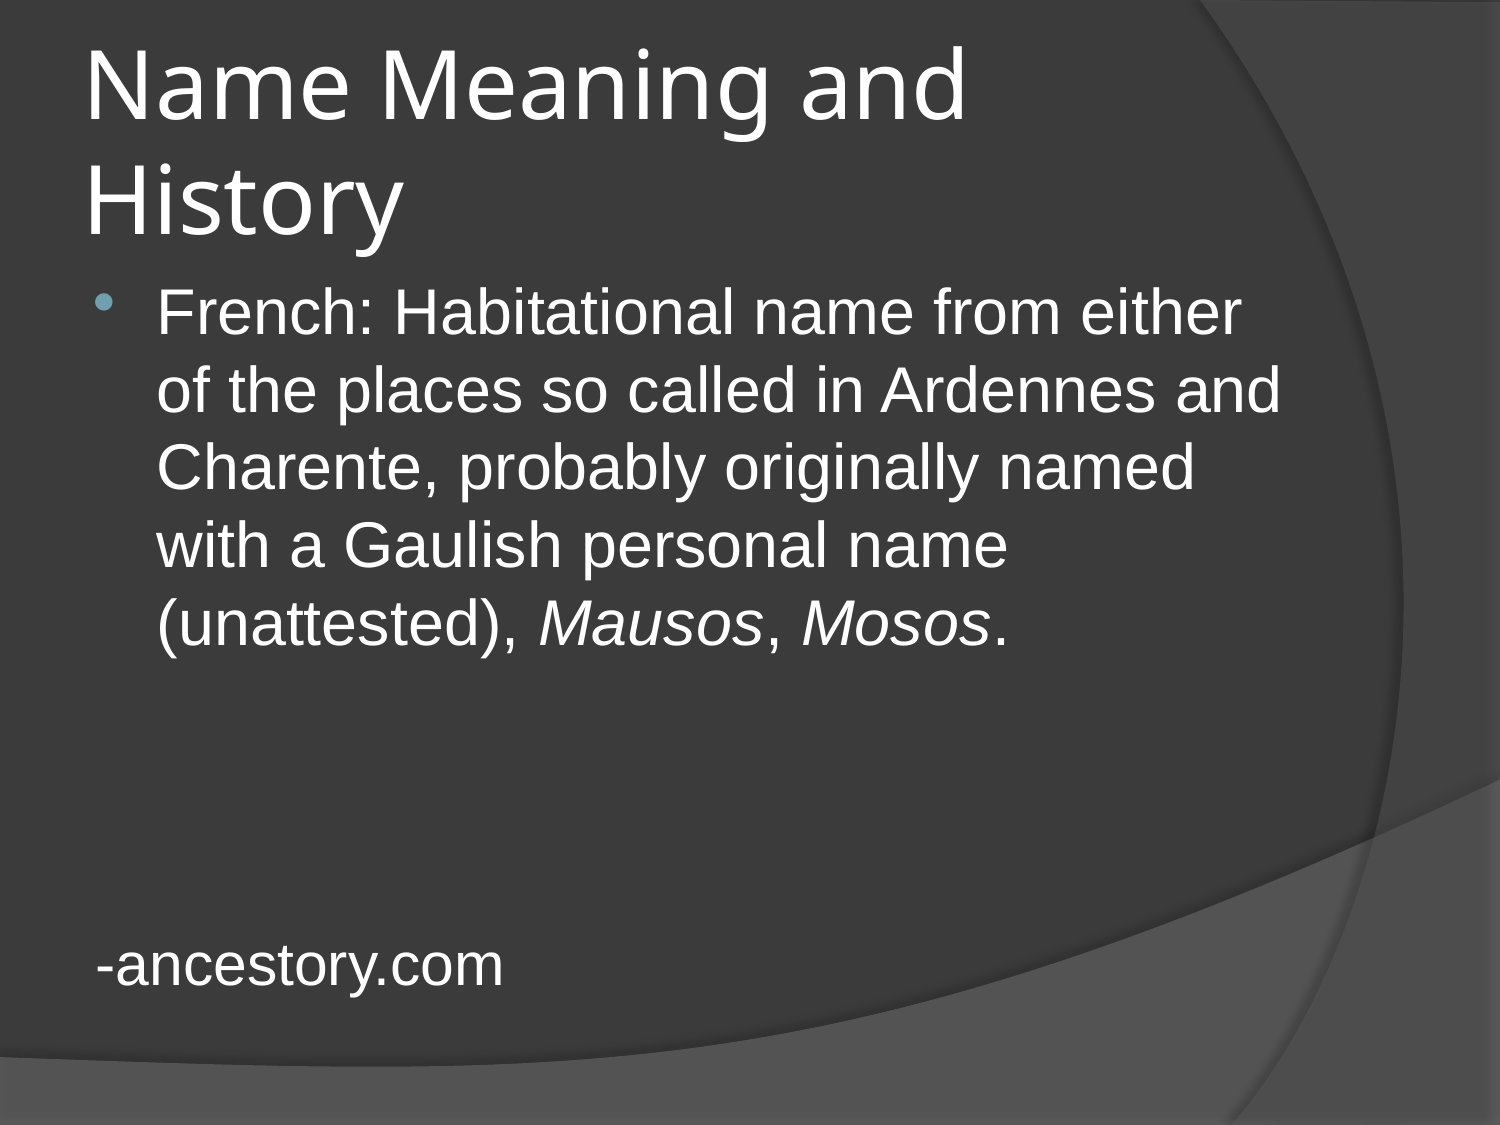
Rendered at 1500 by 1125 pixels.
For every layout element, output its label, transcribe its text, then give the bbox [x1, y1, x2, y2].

title Name Meaning and History [75, 45, 1300, 233]
list French: Habitational name from either of the places so called in Ardennes and Charente, probably originally named with a Gaulish personal name (unattested), Mausos, Mosos. -ancestory.com [75, 262, 1300, 1005]
